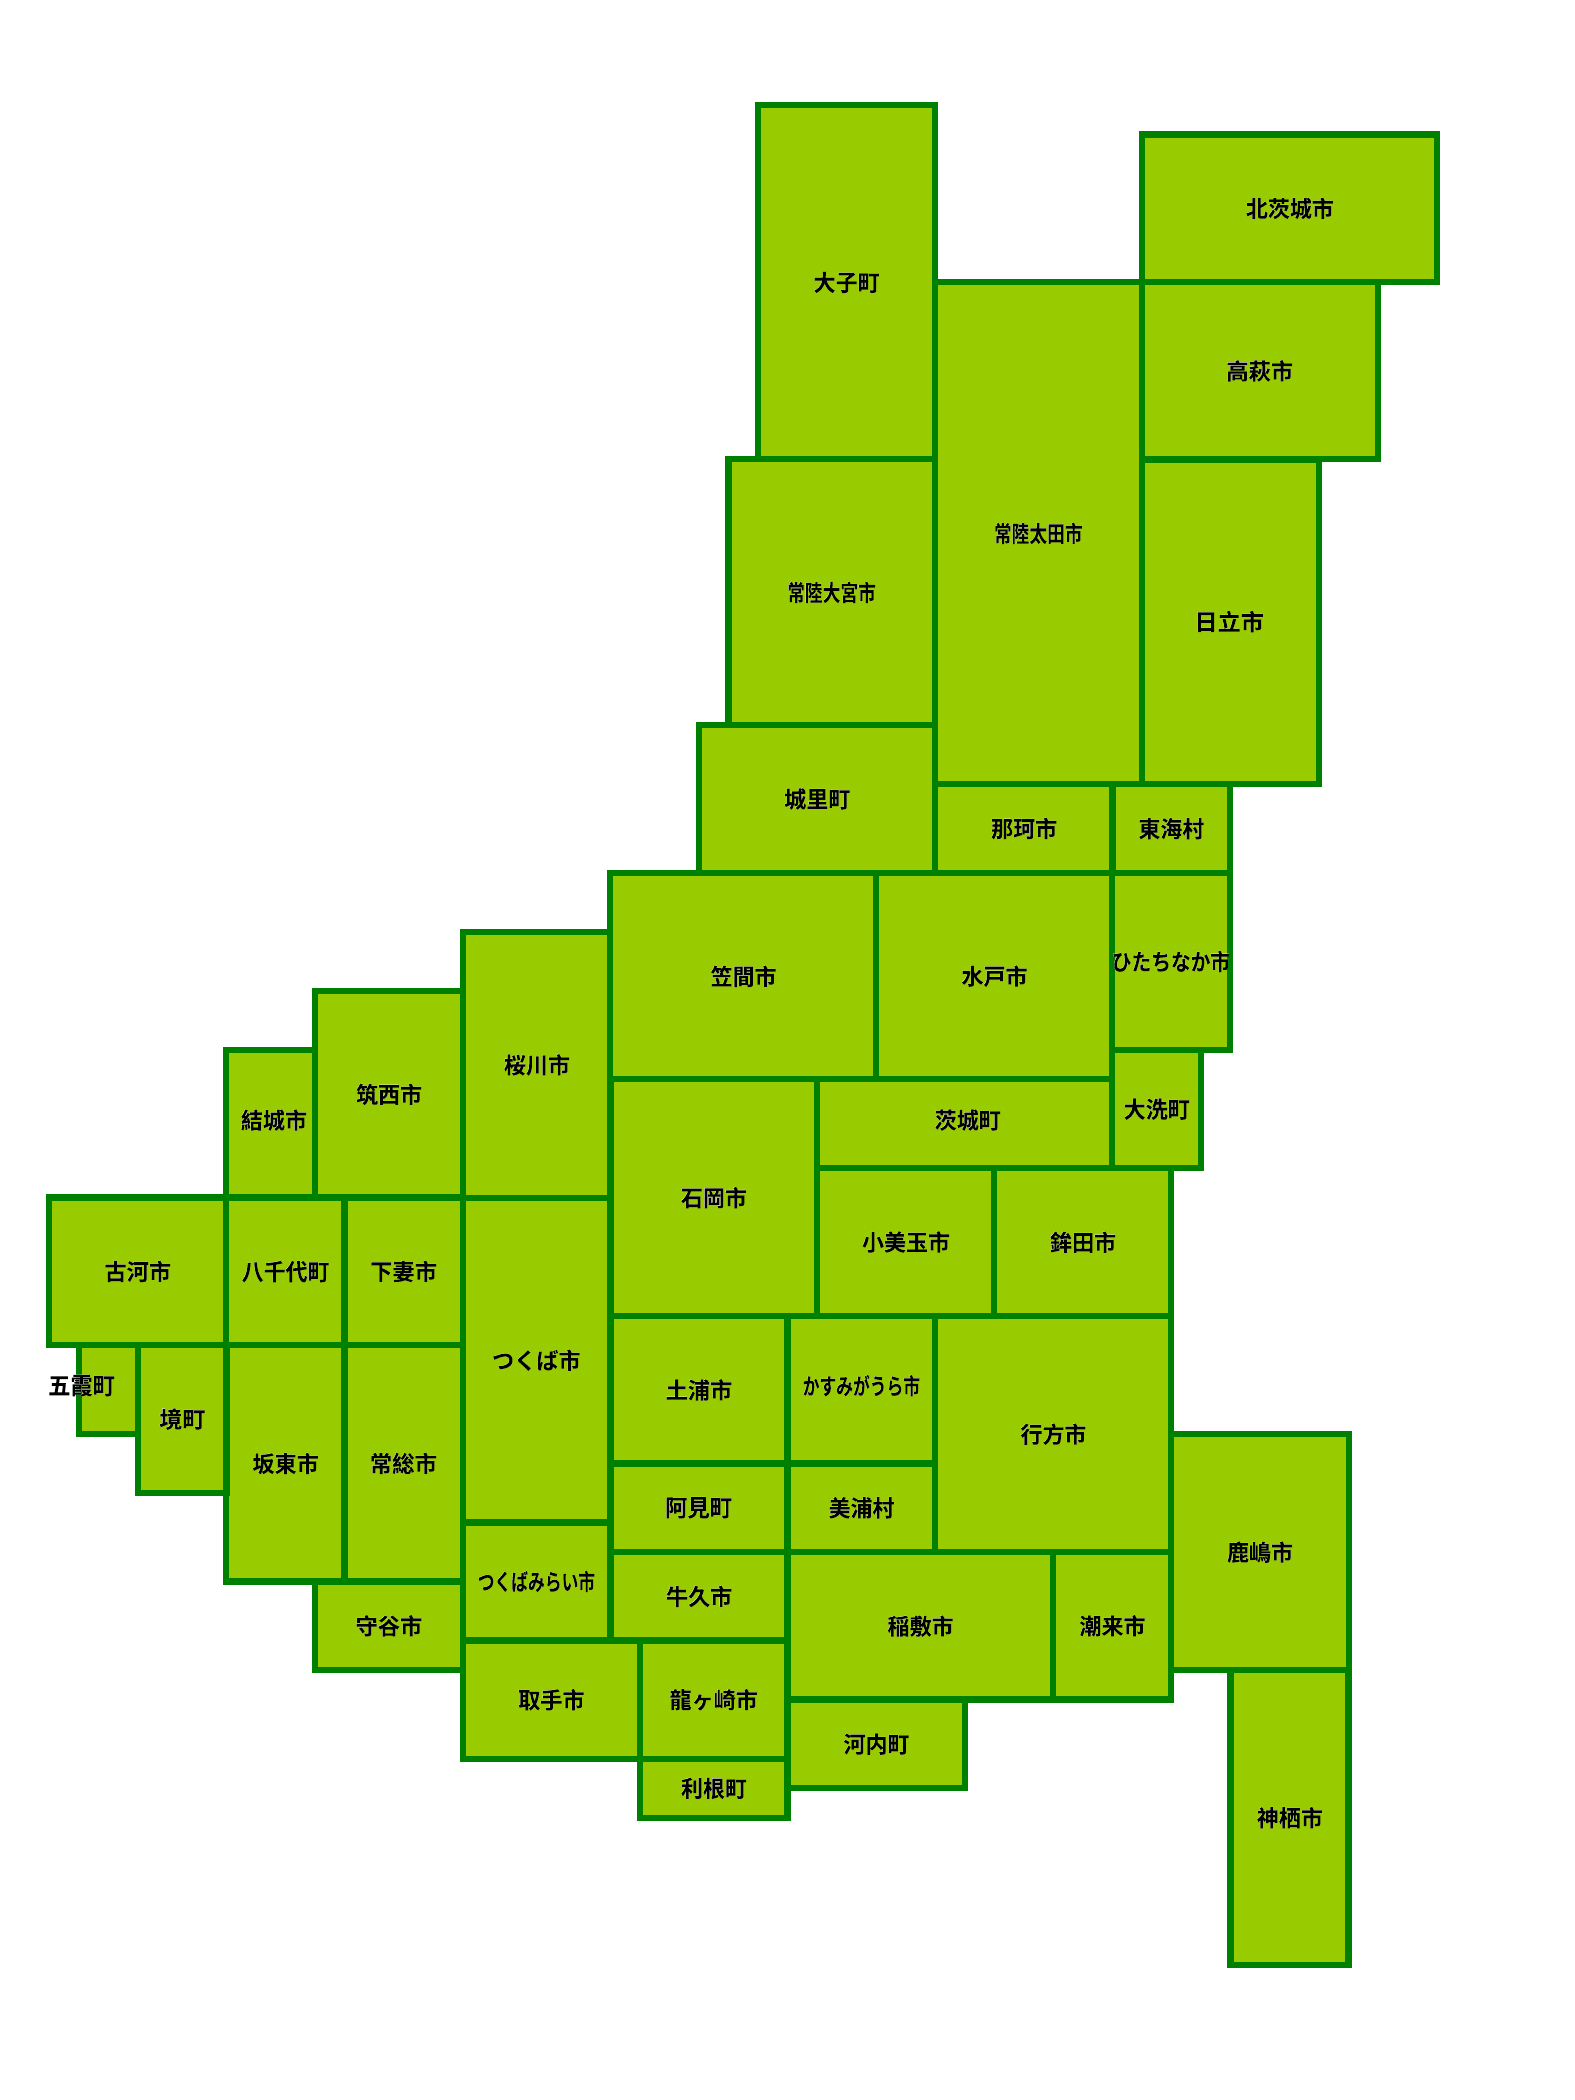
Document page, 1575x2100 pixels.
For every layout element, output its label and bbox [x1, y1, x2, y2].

text_box [994, 522, 1083, 545]
text_box [252, 1452, 319, 1475]
text_box [666, 1378, 732, 1401]
text_box [1123, 1097, 1190, 1121]
text_box [784, 787, 850, 811]
text_box [1138, 817, 1205, 840]
text_box [370, 1452, 437, 1475]
text_box [991, 817, 1057, 840]
text_box [503, 1053, 570, 1076]
text_box [478, 1570, 595, 1593]
text_box [710, 965, 776, 988]
text_box [1197, 610, 1264, 633]
text_box [356, 1614, 422, 1637]
text_box [669, 1688, 758, 1711]
text_box [666, 1496, 732, 1519]
text_box [1245, 197, 1334, 220]
text_box [159, 1407, 205, 1431]
text_box [1079, 1614, 1145, 1637]
text_box [240, 1108, 307, 1132]
text_box [887, 1614, 954, 1638]
text_box [680, 1186, 747, 1209]
text_box [813, 271, 880, 294]
text_box [1020, 1422, 1086, 1446]
text_box [861, 1230, 950, 1254]
text_box [934, 1108, 1001, 1132]
text_box [803, 1374, 920, 1397]
text_box [104, 1260, 171, 1283]
text_box [1049, 1230, 1116, 1254]
text_box [843, 1732, 910, 1756]
text_box [48, 1374, 115, 1397]
text_box [680, 1776, 747, 1800]
text_box [1227, 1540, 1293, 1564]
text_box [828, 1496, 895, 1519]
text_box [1256, 1806, 1323, 1829]
text_box [492, 1348, 581, 1372]
text_box [1113, 950, 1230, 973]
text_box [666, 1585, 732, 1608]
text_box [241, 1260, 330, 1283]
text_box [48, 104, 1438, 1966]
text_box [518, 1688, 584, 1711]
text_box [1227, 359, 1293, 382]
text_box [961, 964, 1027, 988]
text_box [355, 1082, 422, 1106]
text_box [788, 581, 876, 604]
text_box [370, 1260, 437, 1283]
